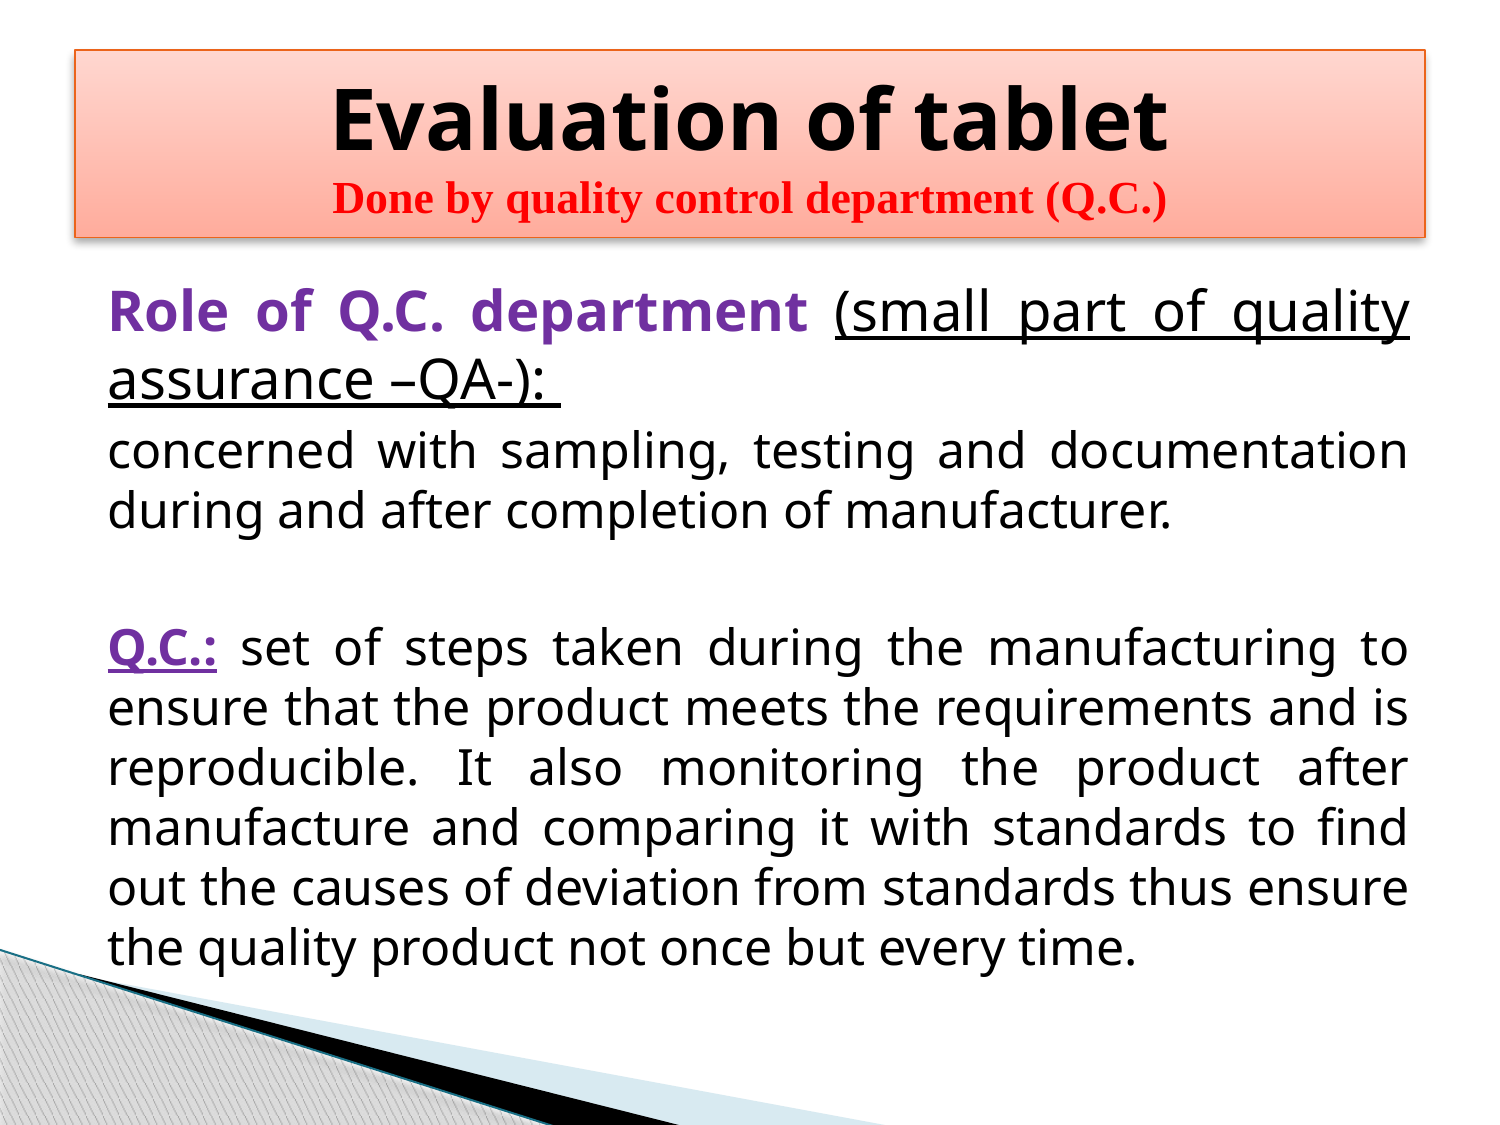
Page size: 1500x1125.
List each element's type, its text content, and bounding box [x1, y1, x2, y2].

title Evaluation of tablet Done by quality control department (Q.C.) [74, 49, 1426, 238]
list Role of Q.C. department (small part of quality assurance –QA-): concerned with sampling, testing and documentation during and after completion of manufacturer. Q.C.: set of steps taken during the manufacturing to ensure that the product meets the requirements and is reproducible. It also monitoring the product after manufacture and comparing it with standards to find out the causes of deviation from standards thus ensure the quality product not once but every time. [75, 267, 1425, 1063]
